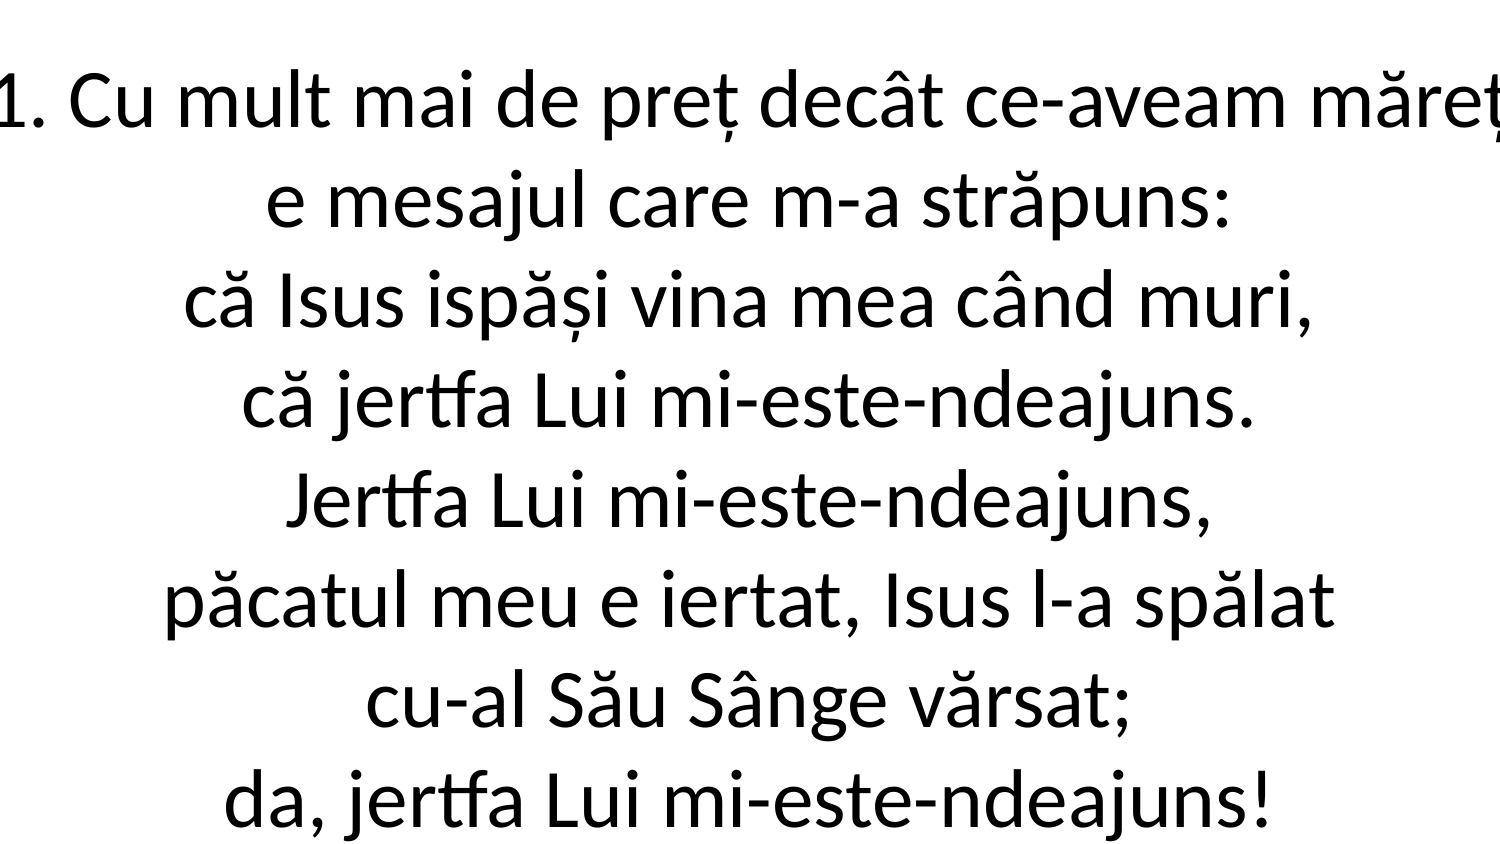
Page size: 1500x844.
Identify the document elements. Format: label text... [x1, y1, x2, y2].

text_box 1. Cu mult mai de preț decât ce-aveam măreț e mesajul care m-a străpuns: că Isus ispăși vina mea când muri, că jertfa Lui mi-este-ndeajuns. Jertfa Lui mi-este-ndeajuns, păcatul meu e iertat, Isus l-a spălat cu-al Său Sânge vărsat; da, jertfa Lui mi-este-ndeajuns! [0, 0, 1500, 844]
